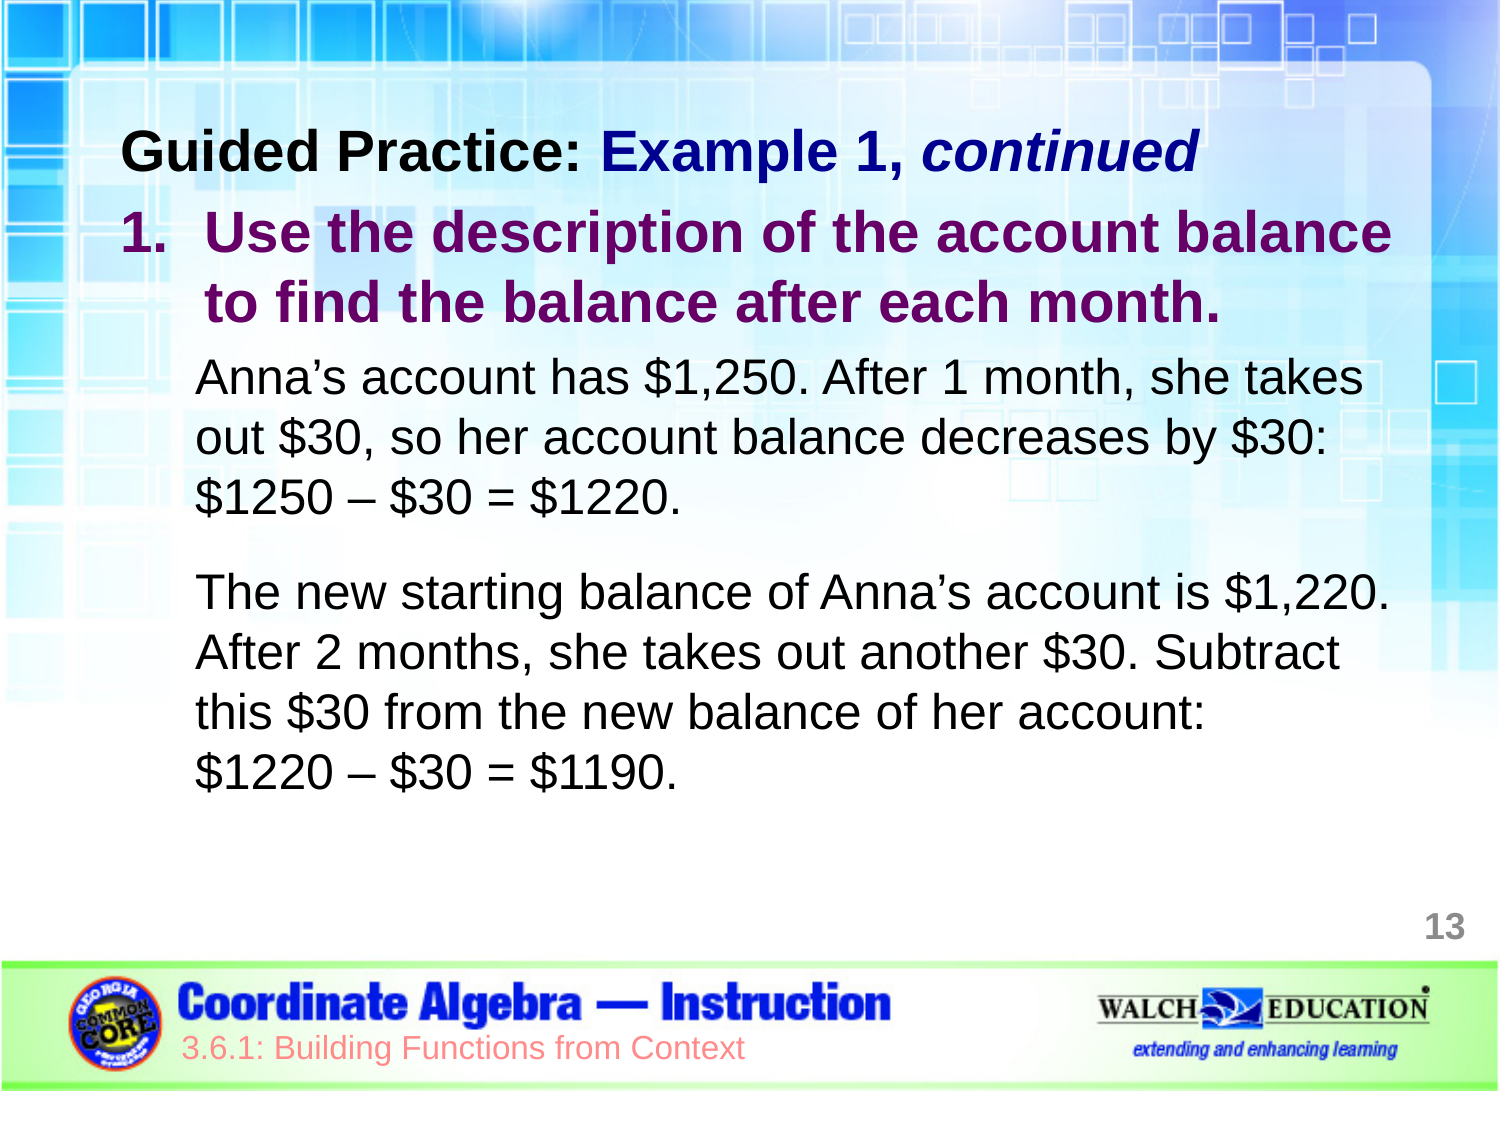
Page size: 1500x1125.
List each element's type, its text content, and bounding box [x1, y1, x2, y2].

subtitle Guided Practice: Example 1, continued Use the description of the account balance to find the balance after each month. Anna’s account has $1,250. After 1 month, she takes out $30, so her account balance decreases by $30: $1250 – $30 = $1220. The new starting balance of Anna’s account is $1,220. After 2 months, she takes out another $30. Subtract this $30 from the new balance of her account: $1220 – $30 = $1190. [105, 105, 1423, 925]
slide_number 13 [1361, 901, 1481, 949]
footer 3.6.1: Building Functions from Context [166, 1024, 1080, 1069]
picture [1, 0, 1500, 1091]
